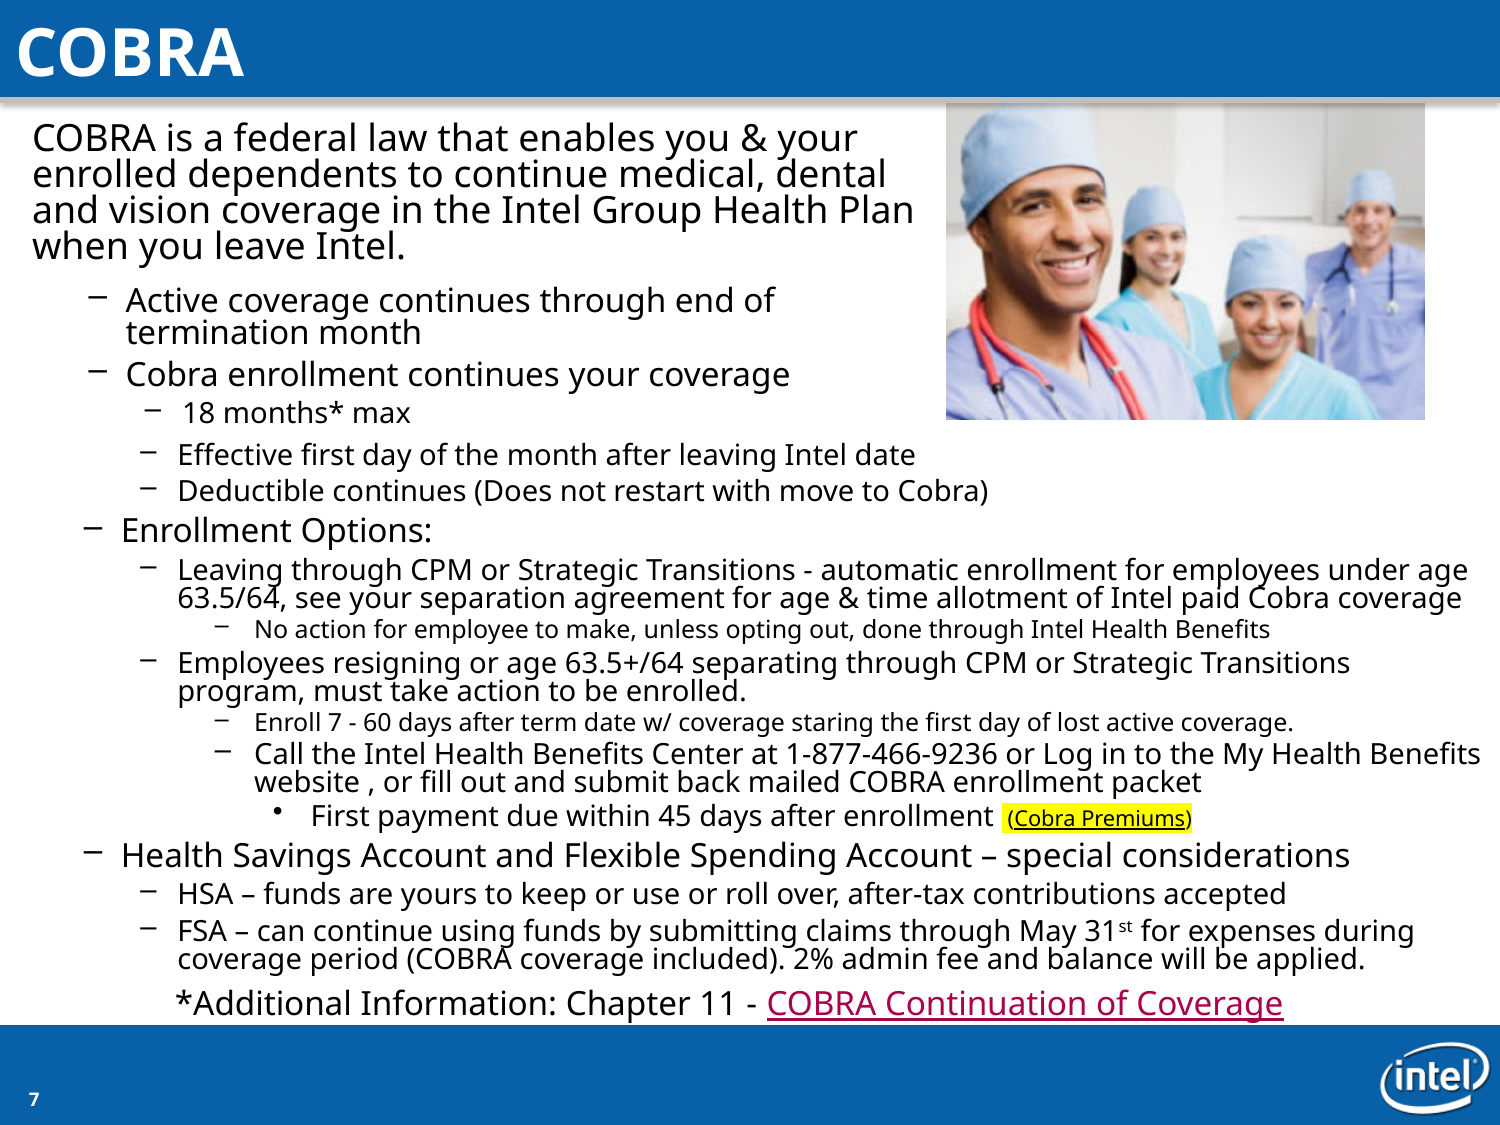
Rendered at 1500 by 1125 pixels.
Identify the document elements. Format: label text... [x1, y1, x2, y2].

picture [944, 101, 1426, 421]
text_box COBRA is a federal law that enables you & your enrolled dependents to continue medical, dental and vision coverage in the Intel Group Health Plan when you leave Intel. Active coverage continues through end of termination month Cobra enrollment continues your coverage 18 months* max [17, 115, 975, 435]
text_box COBRA [0, 0, 1500, 97]
picture [1374, 1037, 1497, 1125]
text_box Effective first day of the month after leaving Intel date Deductible continues (Does not restart with move to Cobra) Enrollment Options: Leaving through CPM or Strategic Transitions - automatic enrollment for employees under age 63.5/64, see your separation agreement for age & time allotment of Intel paid Cobra coverage No action for employee to make, unless opting out, done through Intel Health Benefits Employees resigning or age 63.5+/64 separating through CPM or Strategic Transitions program, must take action to be enrolled. Enroll 7 - 60 days after term date w/ coverage staring the first day of lost active coverage. Call the Intel Health Benefits Center at 1-877-466-9236 or Log in to the My Health Benefits website , or fill out and submit back mailed COBRA enrollment packet First payment due within 45 days after enrollment (Cobra Premiums) Health Savings Account and Flexible Spending Account – special considerations HSA – funds are yours to keep or use or roll over, after-tax contributions accepted FSA – can continue using funds by submitting claims through May 31st for expenses during coverage period (COBRA coverage included). 2% admin fee and balance will be applied. [12, 435, 1500, 926]
text_box *Additional Information: Chapter 11 - COBRA Continuation of Coverage [17, 974, 1442, 1035]
